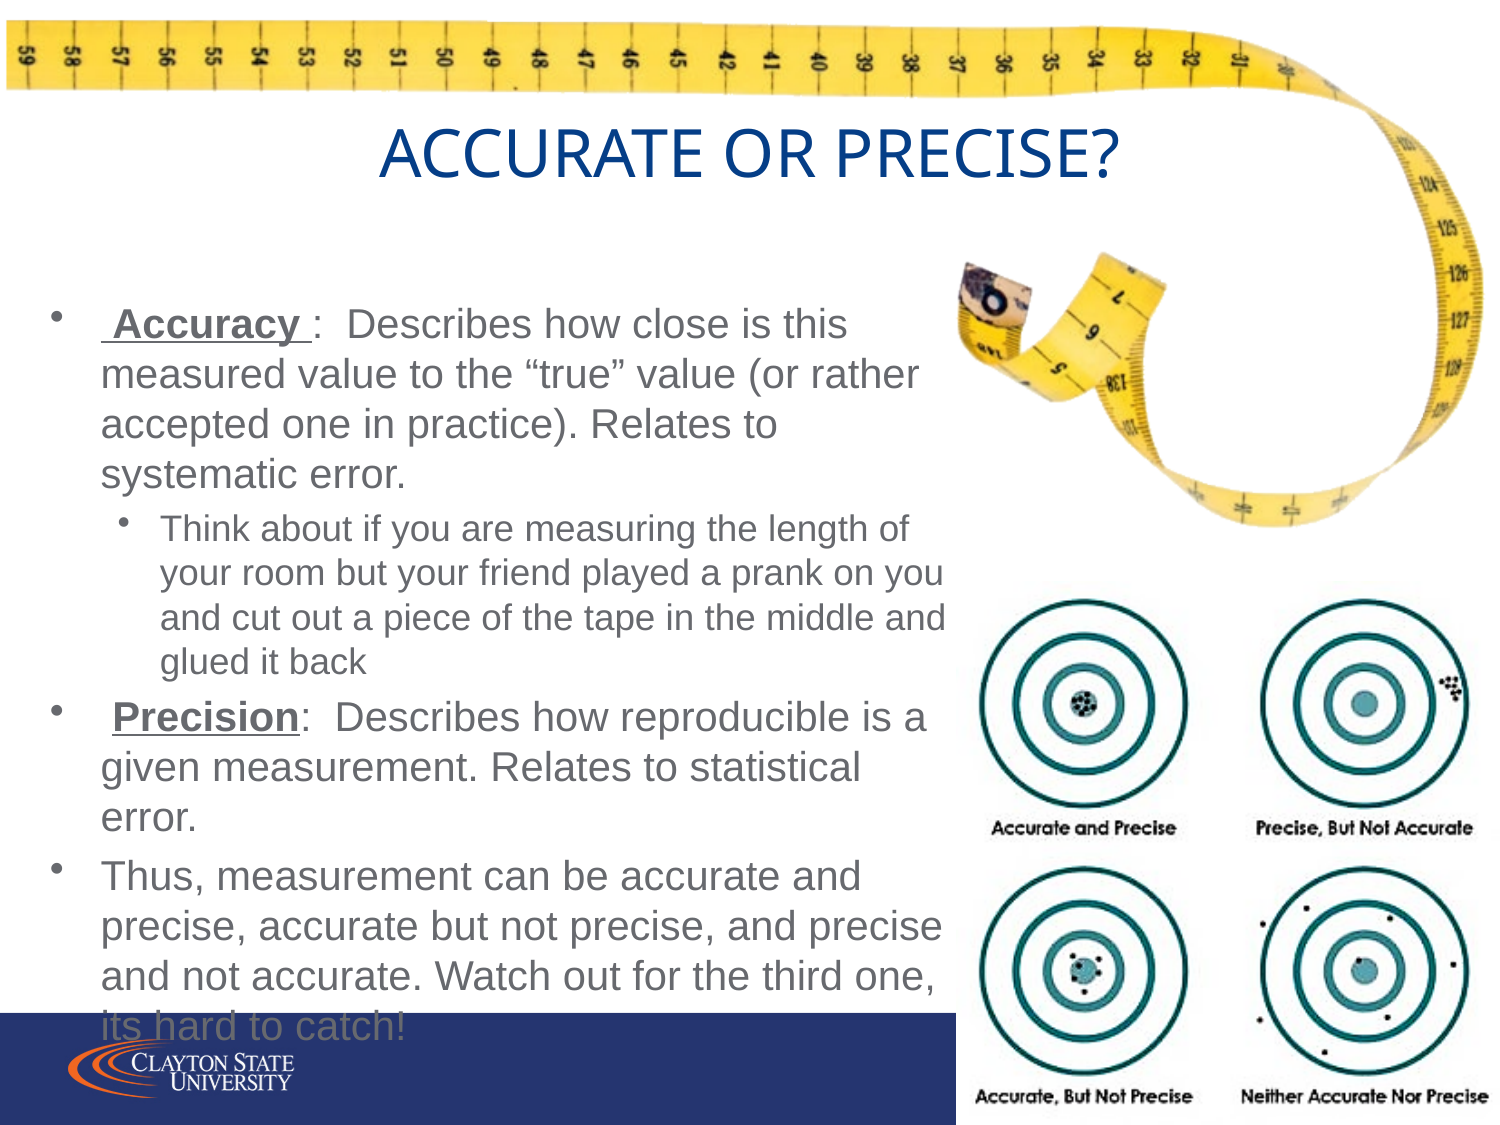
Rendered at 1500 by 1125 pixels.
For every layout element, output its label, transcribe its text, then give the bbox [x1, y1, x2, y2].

picture [0, 0, 1500, 1125]
list Accuracy : Describes how close is this measured value to the “true” value (or rather accepted one in practice). Relates to systematic error. Think about if you are measuring the length of your room but your friend played a prank on you and cut out a piece of the tape in the middle and glued it back Precision: Describes how reproducible is a given measurement. Relates to statistical error. Thus, measurement can be accurate and precise, accurate but not precise, and precise and not accurate. Watch out for the third one, its hard to catch! [34, 546, 968, 1061]
